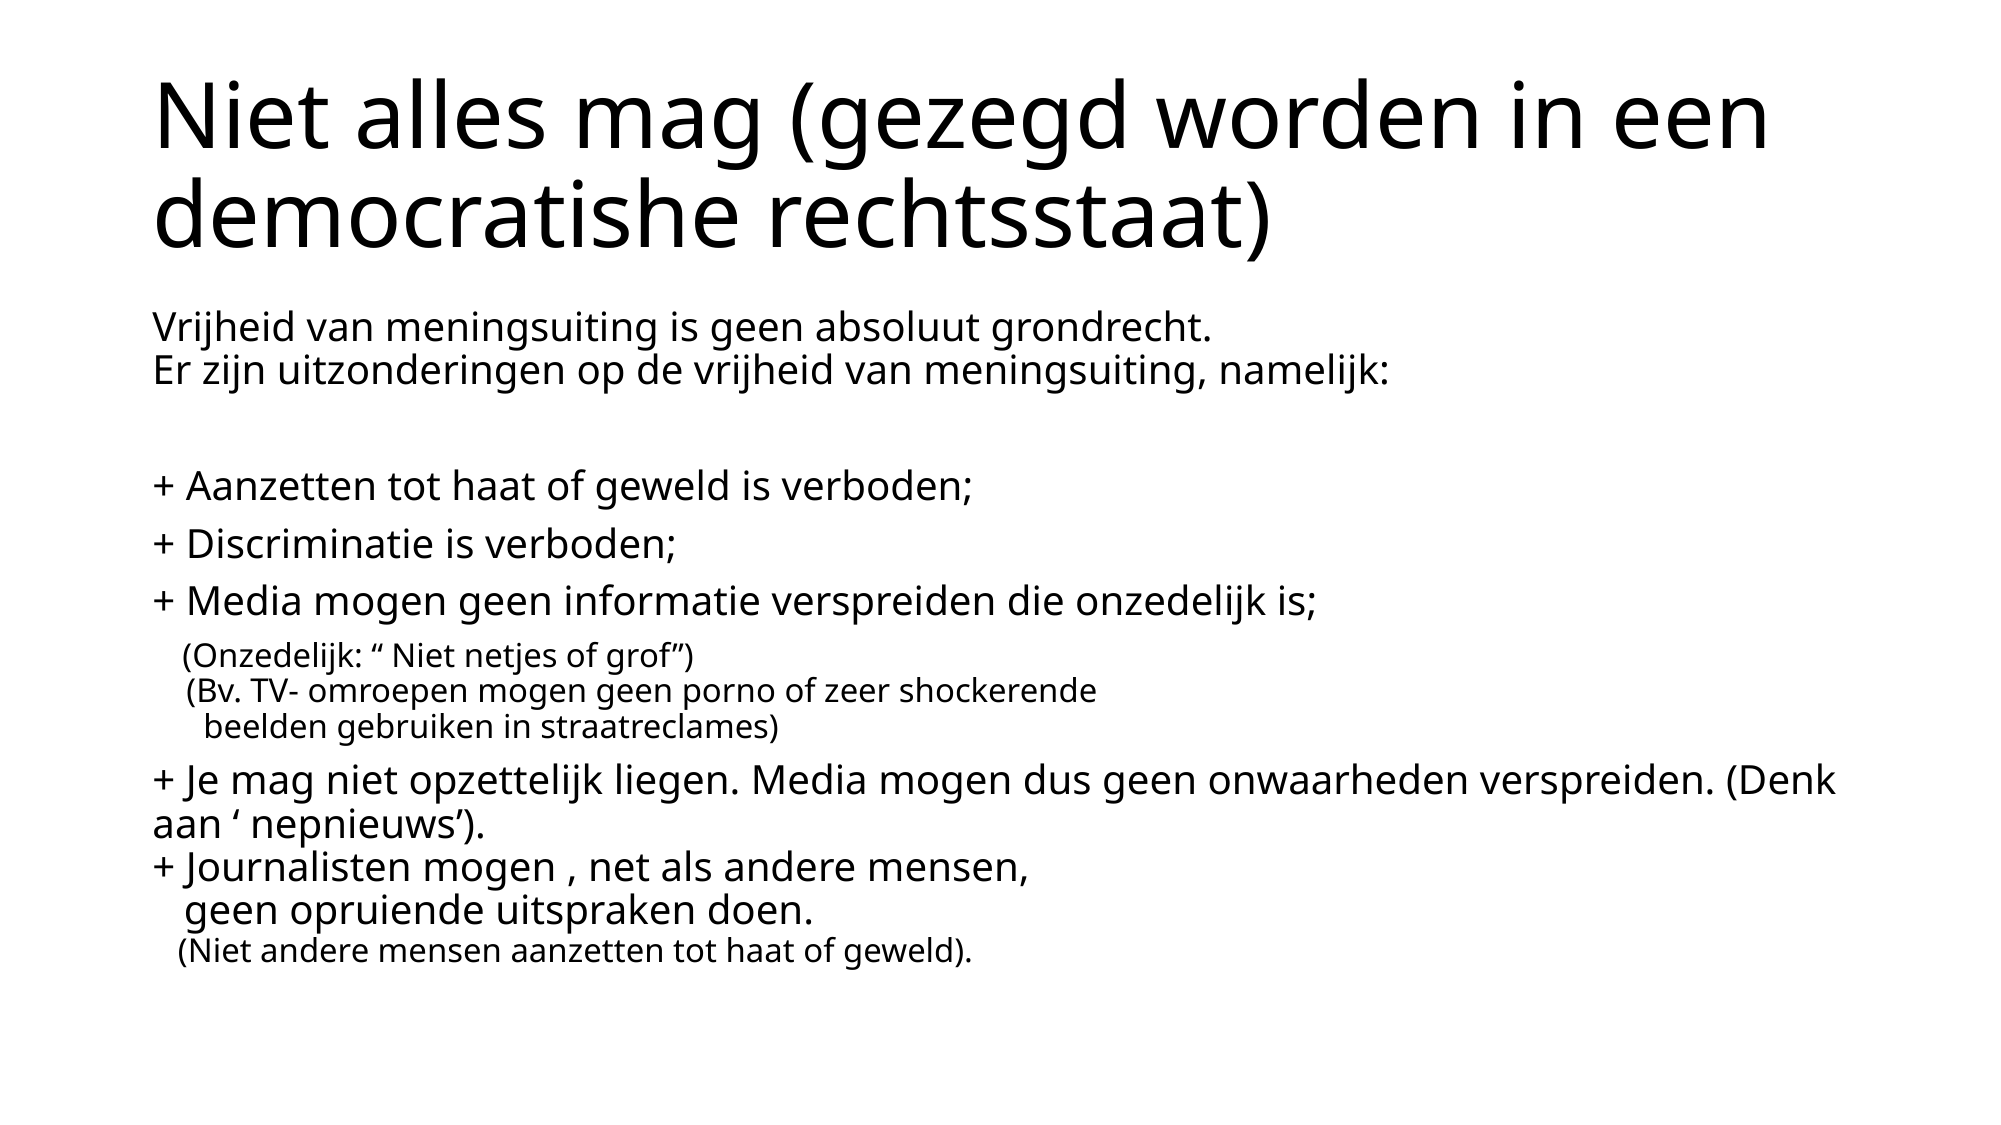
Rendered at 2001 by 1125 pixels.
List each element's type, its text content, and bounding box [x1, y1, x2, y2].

title Niet alles mag (gezegd worden in een democratishe rechtsstaat) [137, 59, 1863, 278]
list Vrijheid van meningsuiting is geen absoluut grondrecht. Er zijn uitzonderingen op de vrijheid van meningsuiting, namelijk: + Aanzetten tot haat of geweld is verboden; + Discriminatie is verboden; + Media mogen geen informatie verspreiden die onzedelijk is; (Onzedelijk: “ Niet netjes of grof”) (Bv. TV- omroepen mogen geen porno of zeer shockerende beelden gebruiken in straatreclames) + Je mag niet opzettelijk liegen. Media mogen dus geen onwaarheden verspreiden. (Denk aan ‘ nepnieuws’). + Journalisten mogen , net als andere mensen, geen opruiende uitspraken doen. (Niet andere mensen aanzetten tot haat of geweld). [137, 299, 1863, 1014]
